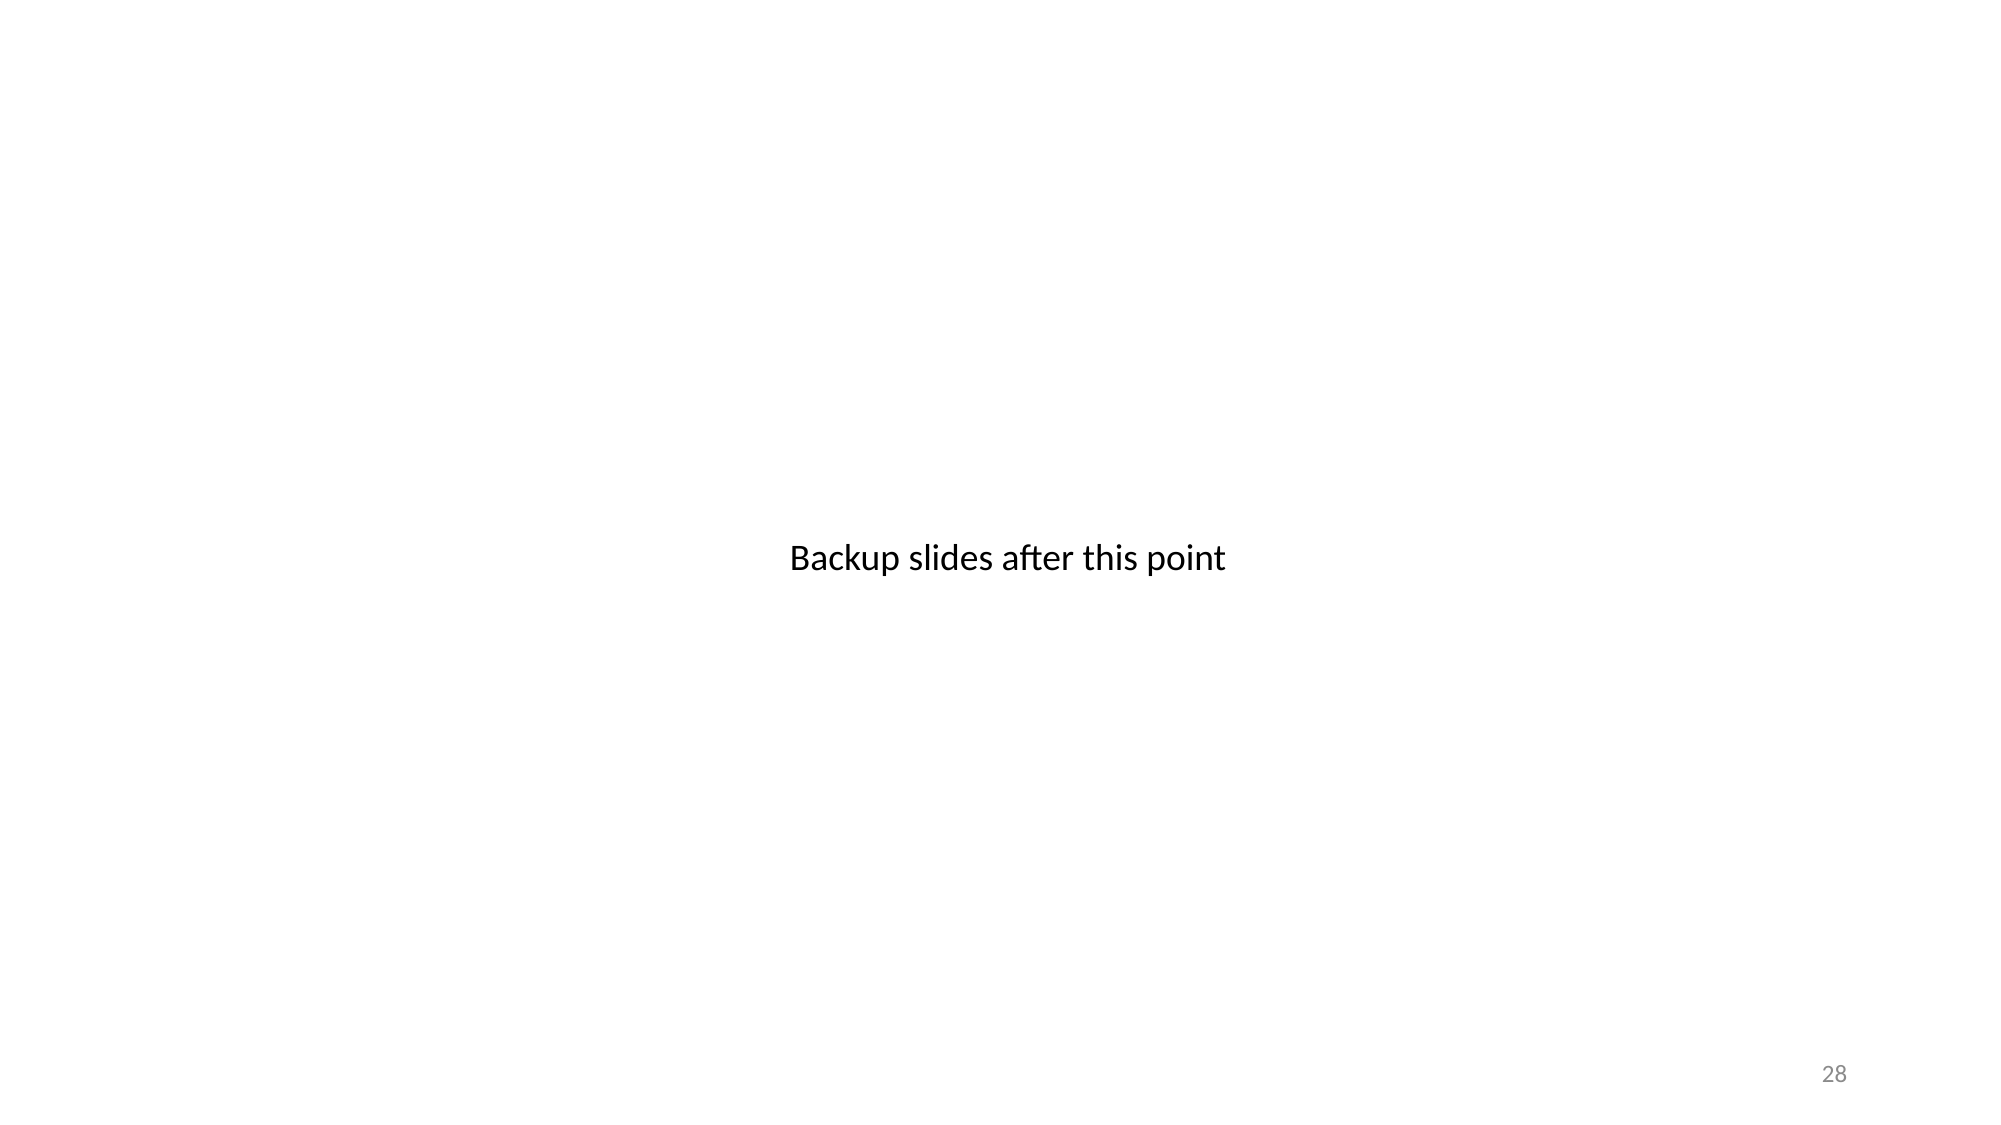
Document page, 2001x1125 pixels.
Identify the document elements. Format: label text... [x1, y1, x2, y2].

text_box Backup slides after this point [774, 524, 1328, 585]
slide_number 28 [1412, 1042, 1863, 1103]
